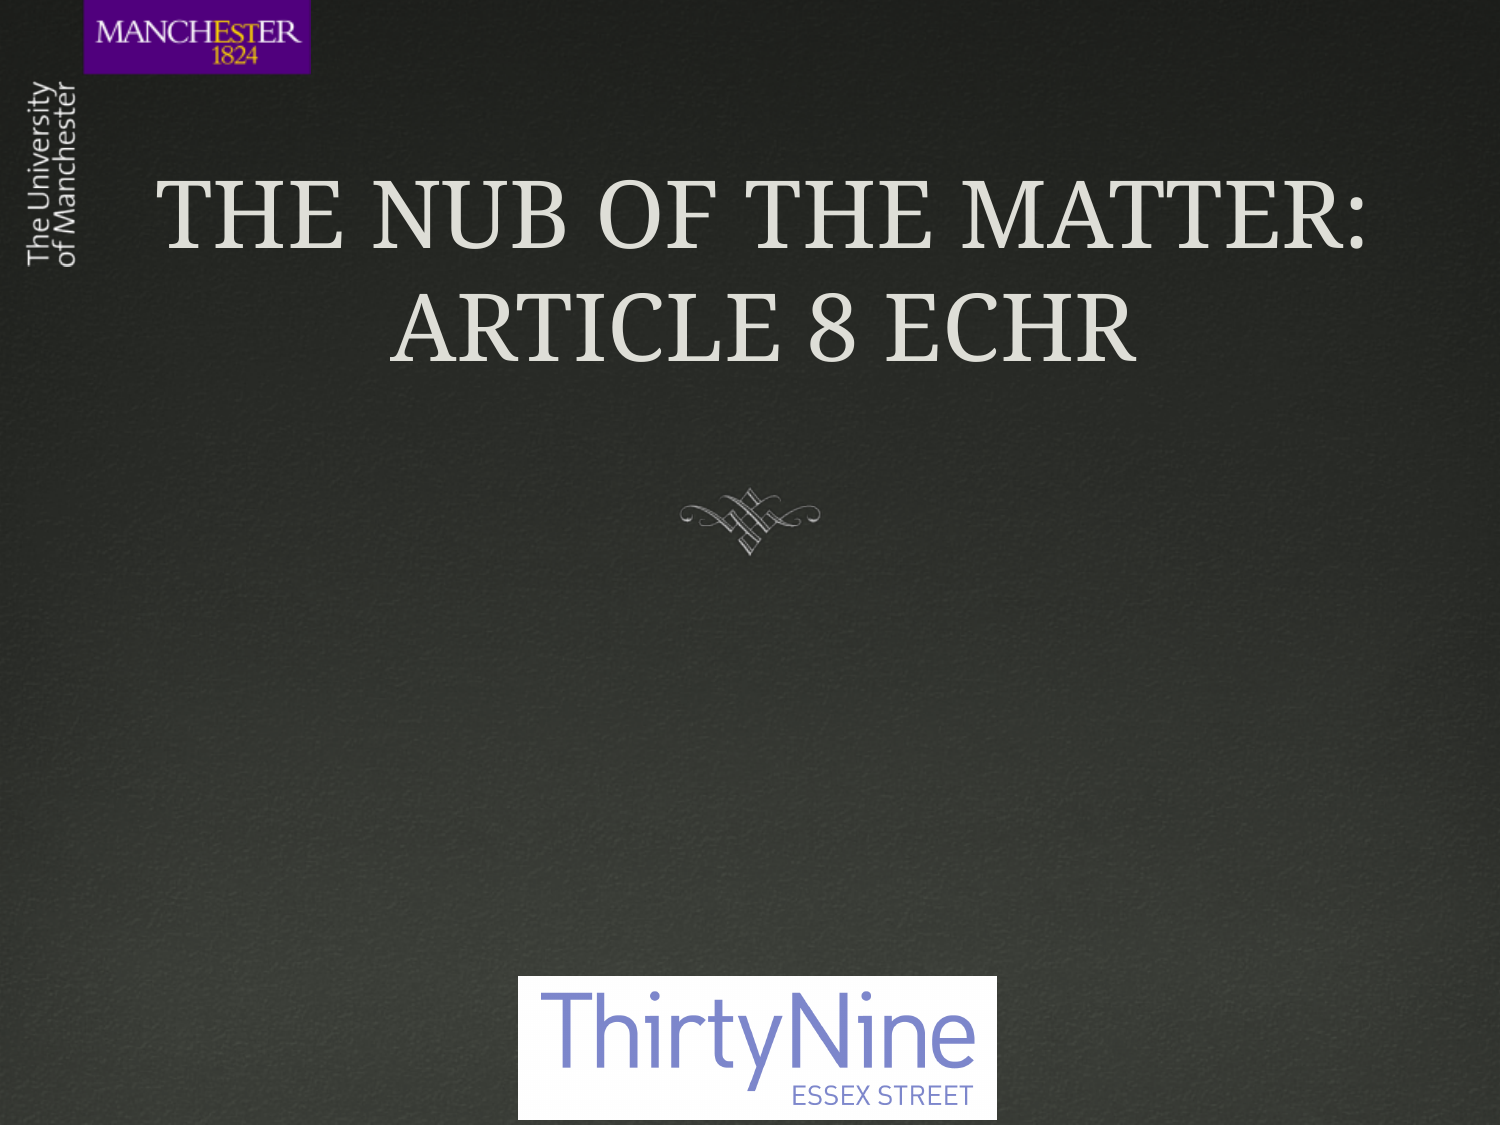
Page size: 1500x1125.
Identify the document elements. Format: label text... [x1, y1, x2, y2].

picture [517, 975, 997, 1121]
picture [0, 0, 312, 268]
picture [657, 454, 843, 582]
title The Nub of the Matter: Article 8 ECHR [58, 146, 1438, 388]
